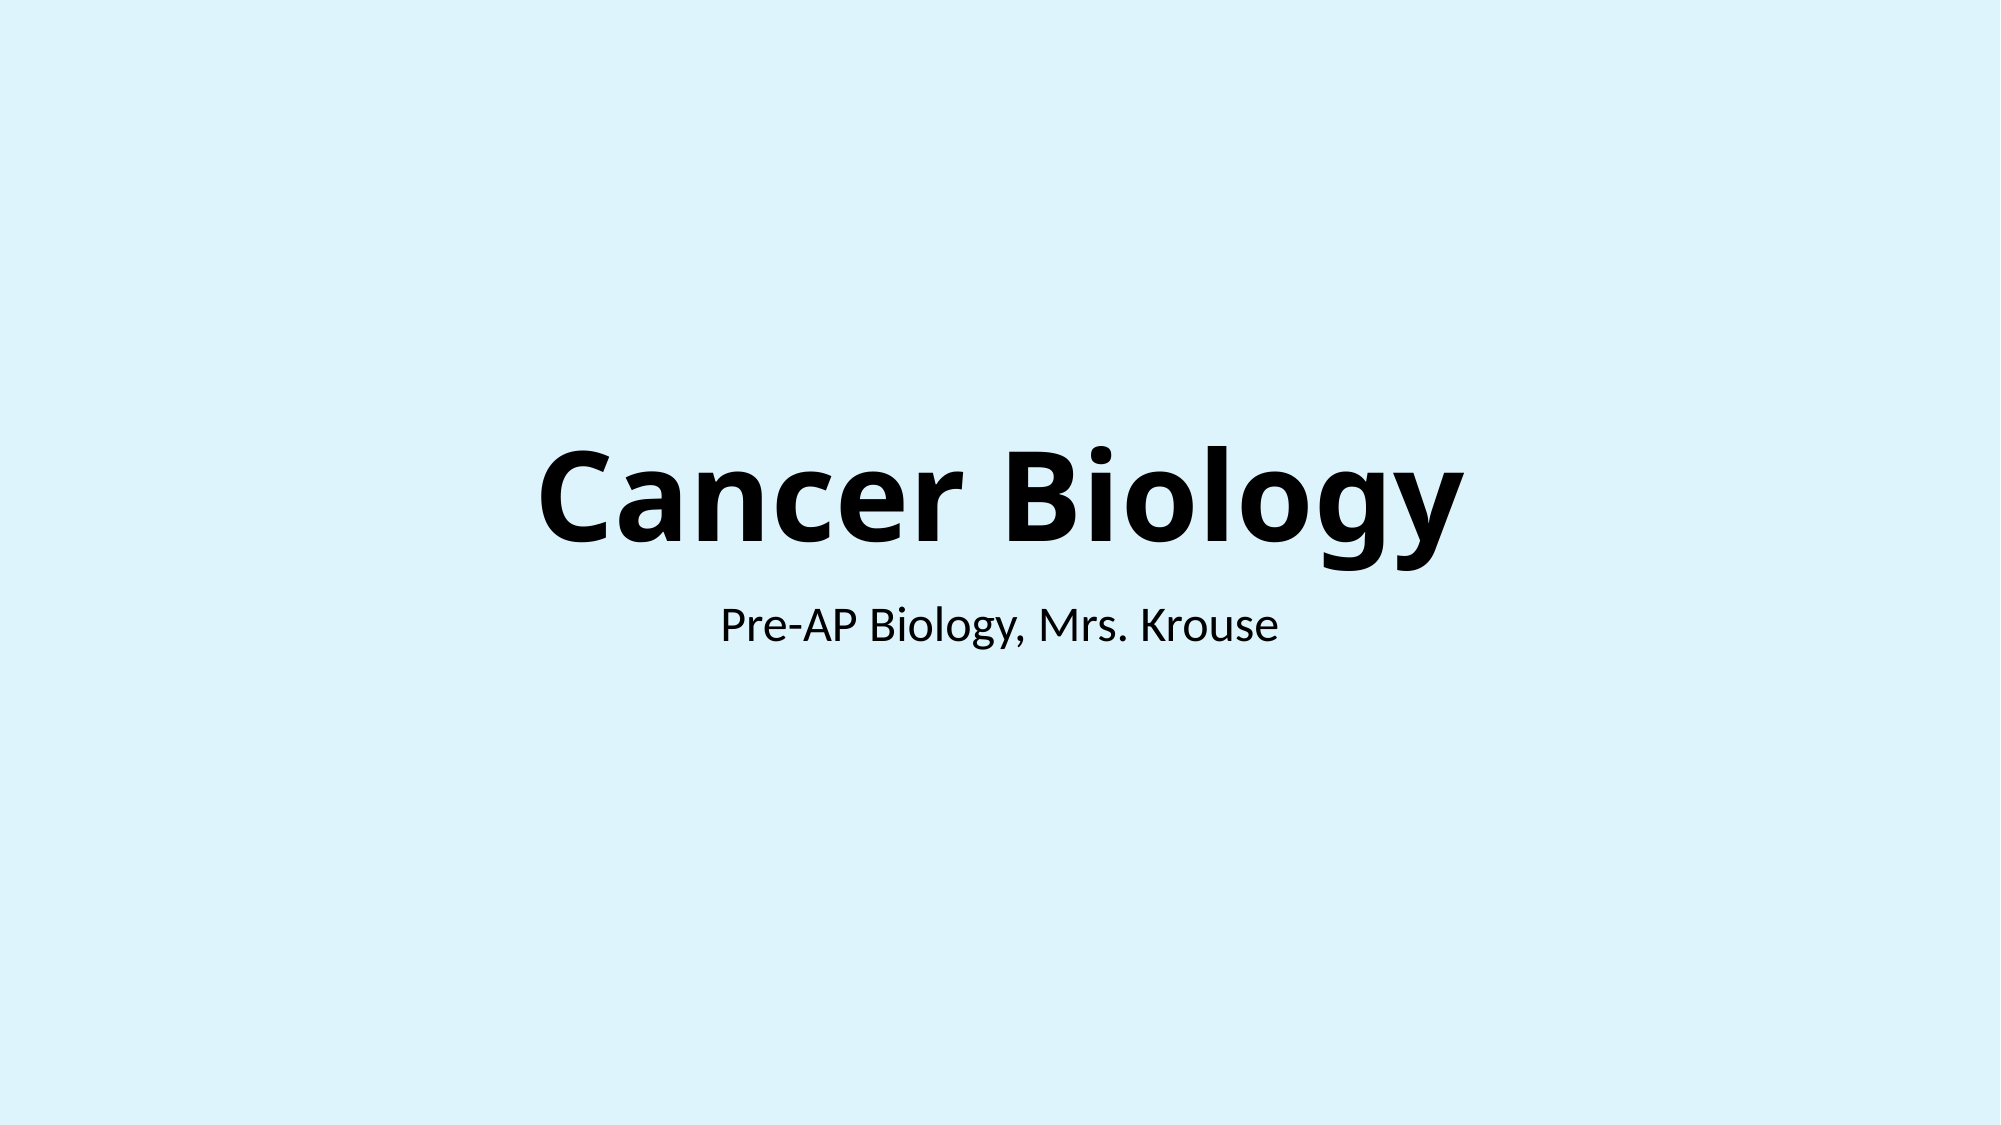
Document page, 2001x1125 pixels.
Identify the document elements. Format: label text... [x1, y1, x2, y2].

subtitle Pre-AP Biology, Mrs. Krouse [249, 590, 1750, 863]
title Cancer Biology [249, 184, 1750, 576]
